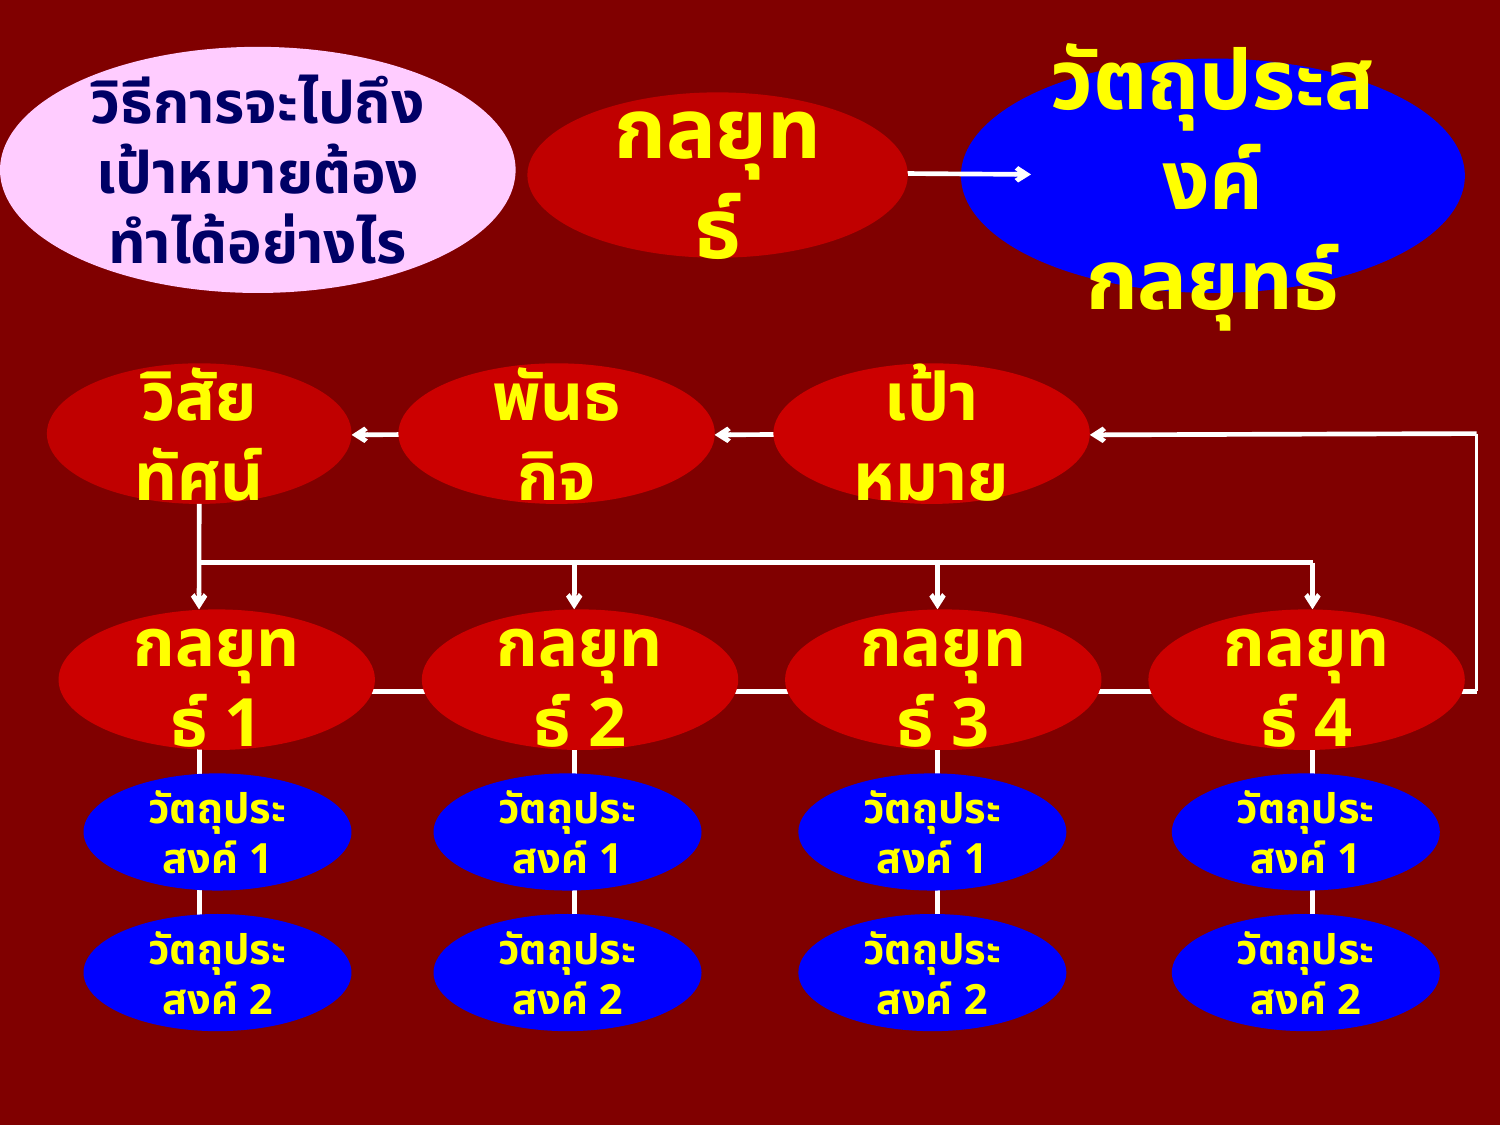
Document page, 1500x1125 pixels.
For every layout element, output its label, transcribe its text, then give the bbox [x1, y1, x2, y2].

text_box วัตถุประสงค์ 2 [796, 911, 1069, 1034]
text_box พันธกิจ [396, 361, 717, 507]
text_box วัตถุประสงค์ 2 [431, 911, 704, 1034]
text_box วัตถุประสงค์กลยุทธ์ [959, 56, 1467, 296]
text_box วัตถุประสงค์ 1 [796, 771, 1069, 893]
text_box กลยุทธ์ 4 [1146, 607, 1467, 690]
text_box กลยุทธ์ 2 [425, 699, 735, 753]
text_box กลยุทธ์ 3 [782, 607, 1104, 690]
text_box วัตถุประสงค์ 2 [1169, 911, 1442, 1034]
text_box วัตถุประสงค์ 1 [81, 771, 354, 893]
text_box วิสัยทัศน์ [44, 361, 354, 506]
text_box วัตถุประสงค์ 1 [1169, 771, 1442, 893]
text_box วิธีการจะไปถึงเป้าหมายต้องทำได้อย่างไร [0, 44, 518, 296]
text_box เป้าหมาย [771, 361, 1092, 507]
text_box กลยุทธ์ 1 [56, 607, 378, 753]
text_box วัตถุประสงค์ 1 [431, 771, 704, 893]
text_box วัตถุประสงค์ 2 [81, 911, 354, 1034]
text_box กลยุทธ์ [525, 90, 910, 260]
text_box กลยุทธ์ 3 [788, 699, 1098, 753]
text_box กลยุทธ์ 2 [419, 607, 741, 690]
text_box กลยุทธ์ 4 [1152, 699, 1462, 753]
